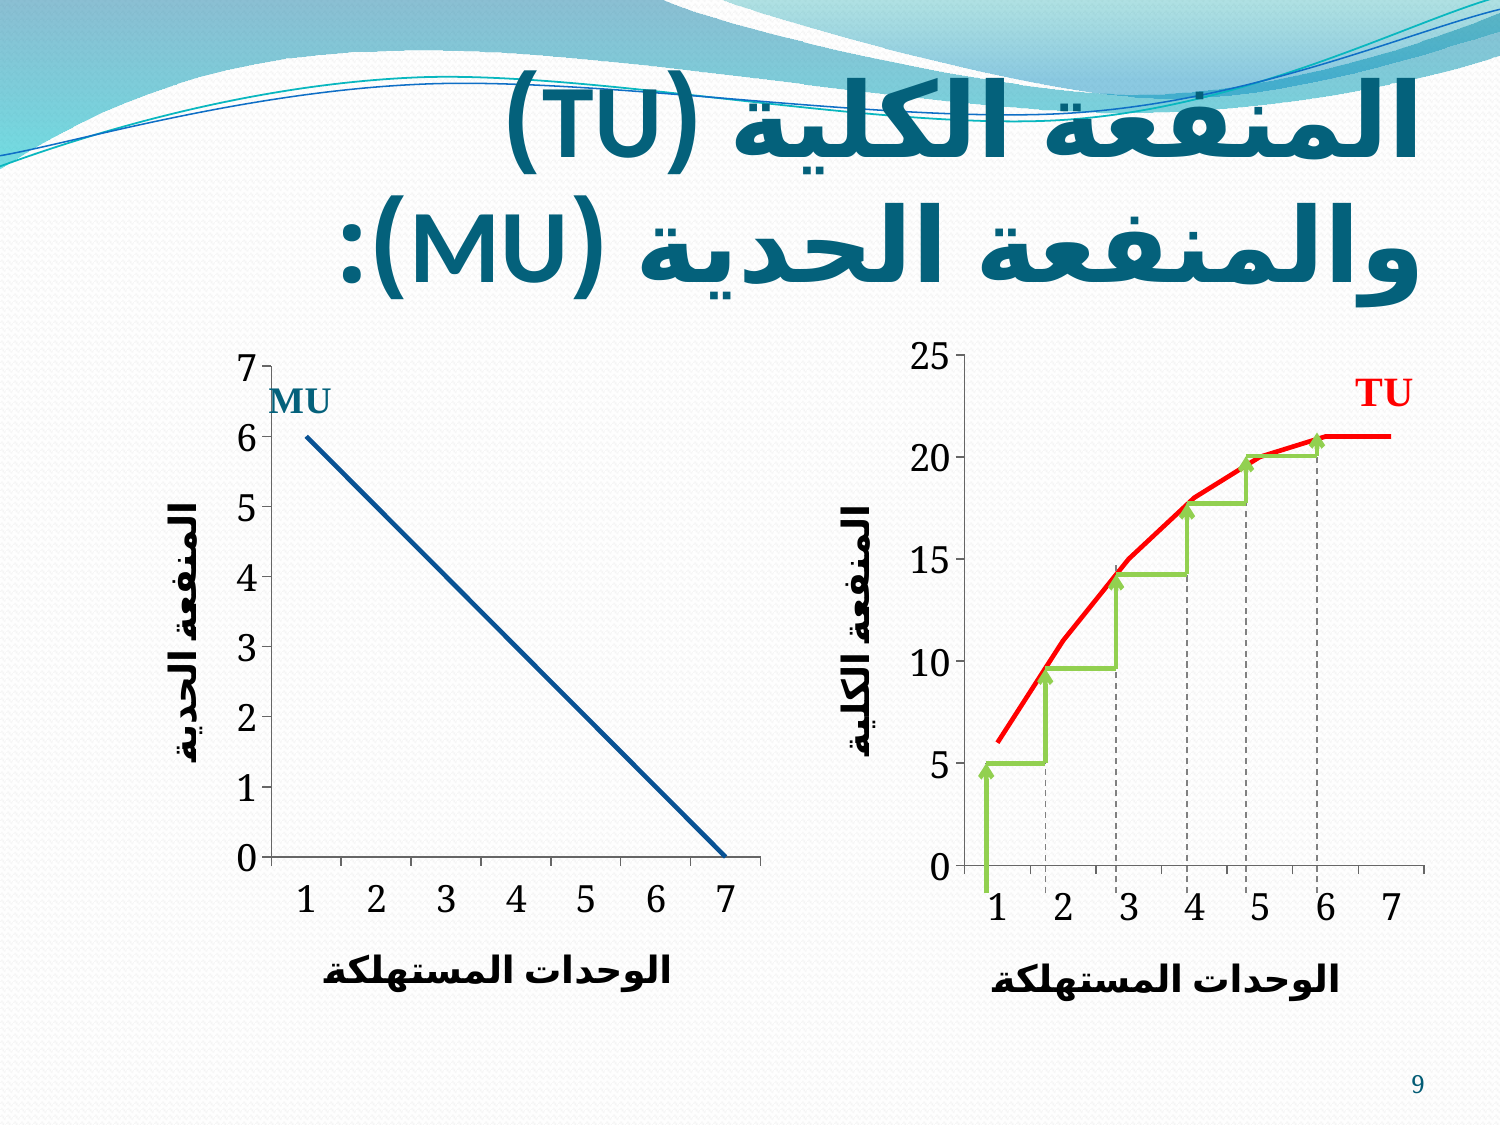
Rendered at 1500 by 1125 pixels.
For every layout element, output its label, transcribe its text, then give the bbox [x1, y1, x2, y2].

slide_number 9 [1299, 1058, 1425, 1103]
chart [796, 314, 1437, 1044]
chart [123, 326, 774, 1036]
title المنفعة الكلية (TU) والمنفعة الحدية (MU): [75, 115, 1425, 303]
